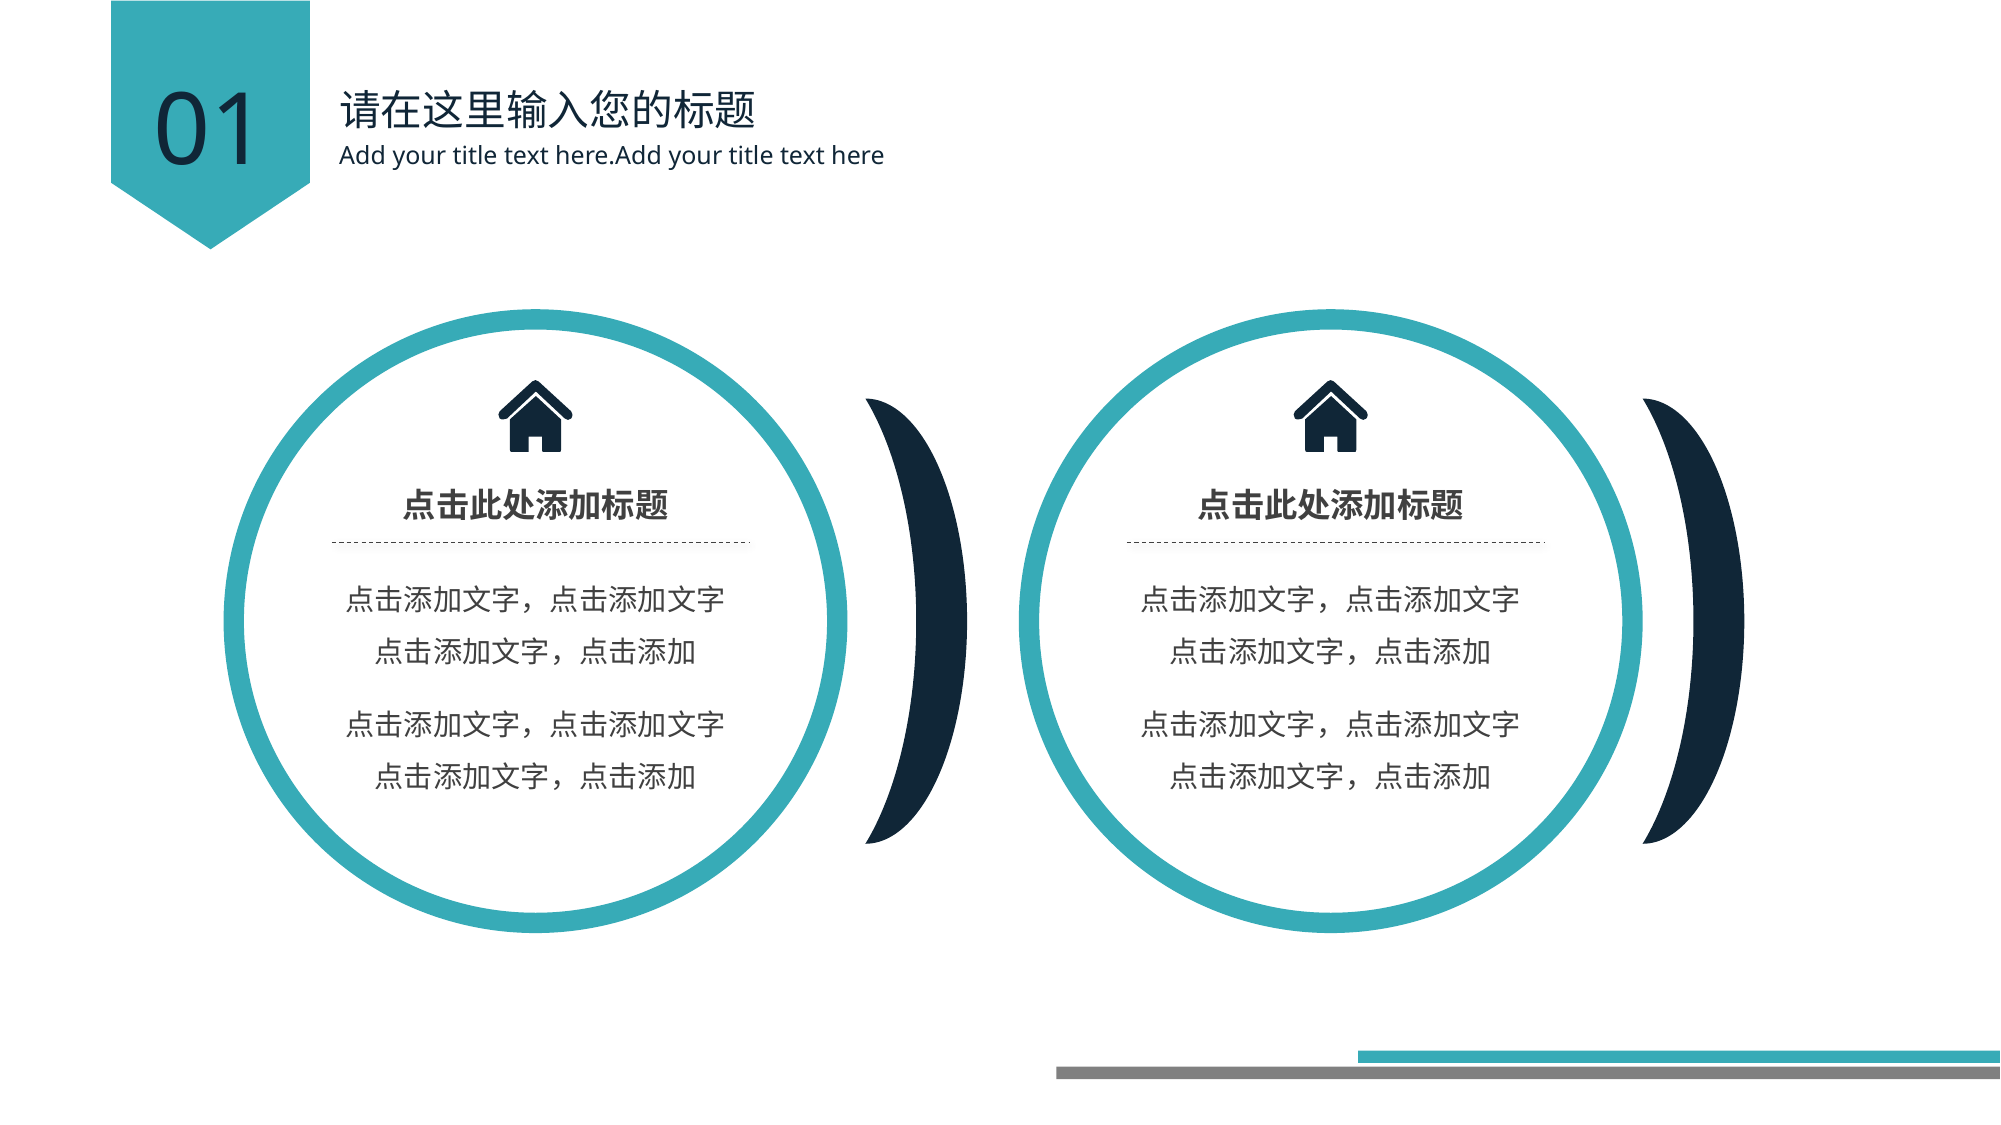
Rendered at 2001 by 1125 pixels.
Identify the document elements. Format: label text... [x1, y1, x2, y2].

text_box [123, 192, 299, 251]
text_box [110, 0, 311, 186]
text_box [1017, 308, 1644, 935]
text_box 点击添加文字，点击添加文字点击添加文字，点击添加 [1117, 681, 1544, 801]
text_box 请在这里输入您的标题 [333, 66, 921, 128]
text_box 点击添加文字，点击添加文字点击添加文字，点击添加 [1117, 556, 1544, 677]
text_box 01 [113, 56, 308, 192]
text_box [1640, 397, 1746, 845]
text_box 点击此处添加标题 [381, 457, 690, 532]
text_box Add your title text here.Add your title text here [333, 128, 921, 175]
text_box [1357, 1050, 2000, 1064]
text_box 点击添加文字，点击添加文字点击添加文字，点击添加 [322, 556, 749, 677]
text_box 点击添加文字，点击添加文字点击添加文字，点击添加 [322, 681, 749, 801]
text_box [222, 308, 849, 935]
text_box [497, 379, 573, 452]
text_box [1055, 1066, 2000, 1080]
text_box [863, 397, 969, 845]
text_box 点击此处添加标题 [1177, 457, 1485, 532]
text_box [1293, 379, 1369, 452]
